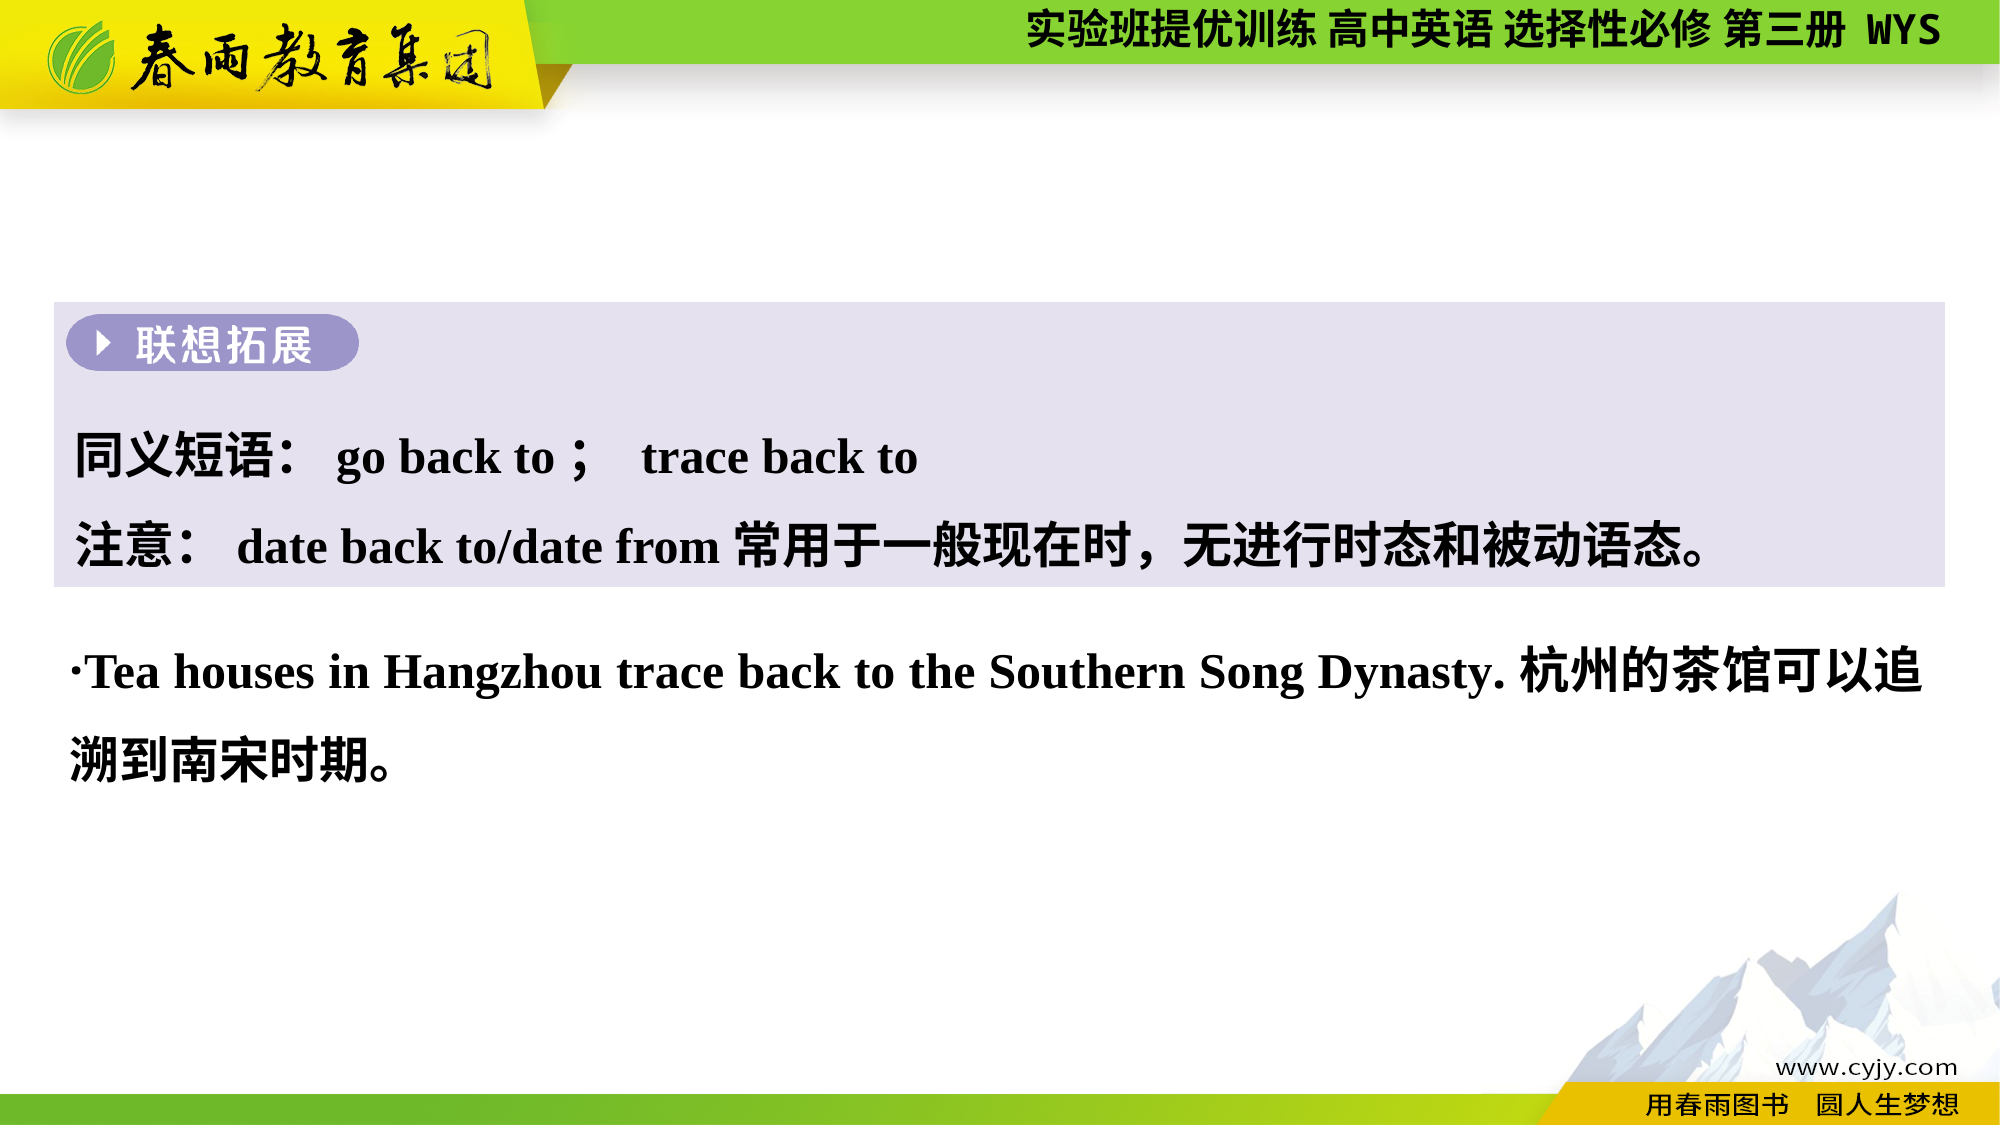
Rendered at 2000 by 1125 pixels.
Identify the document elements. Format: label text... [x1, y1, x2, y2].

text_box ·Tea houses in Hangzhou trace back to the Southern Song Dynasty.杭州的茶馆可以追溯到南宋时期。 [54, 601, 1939, 797]
picture [0, 0, 2000, 1125]
